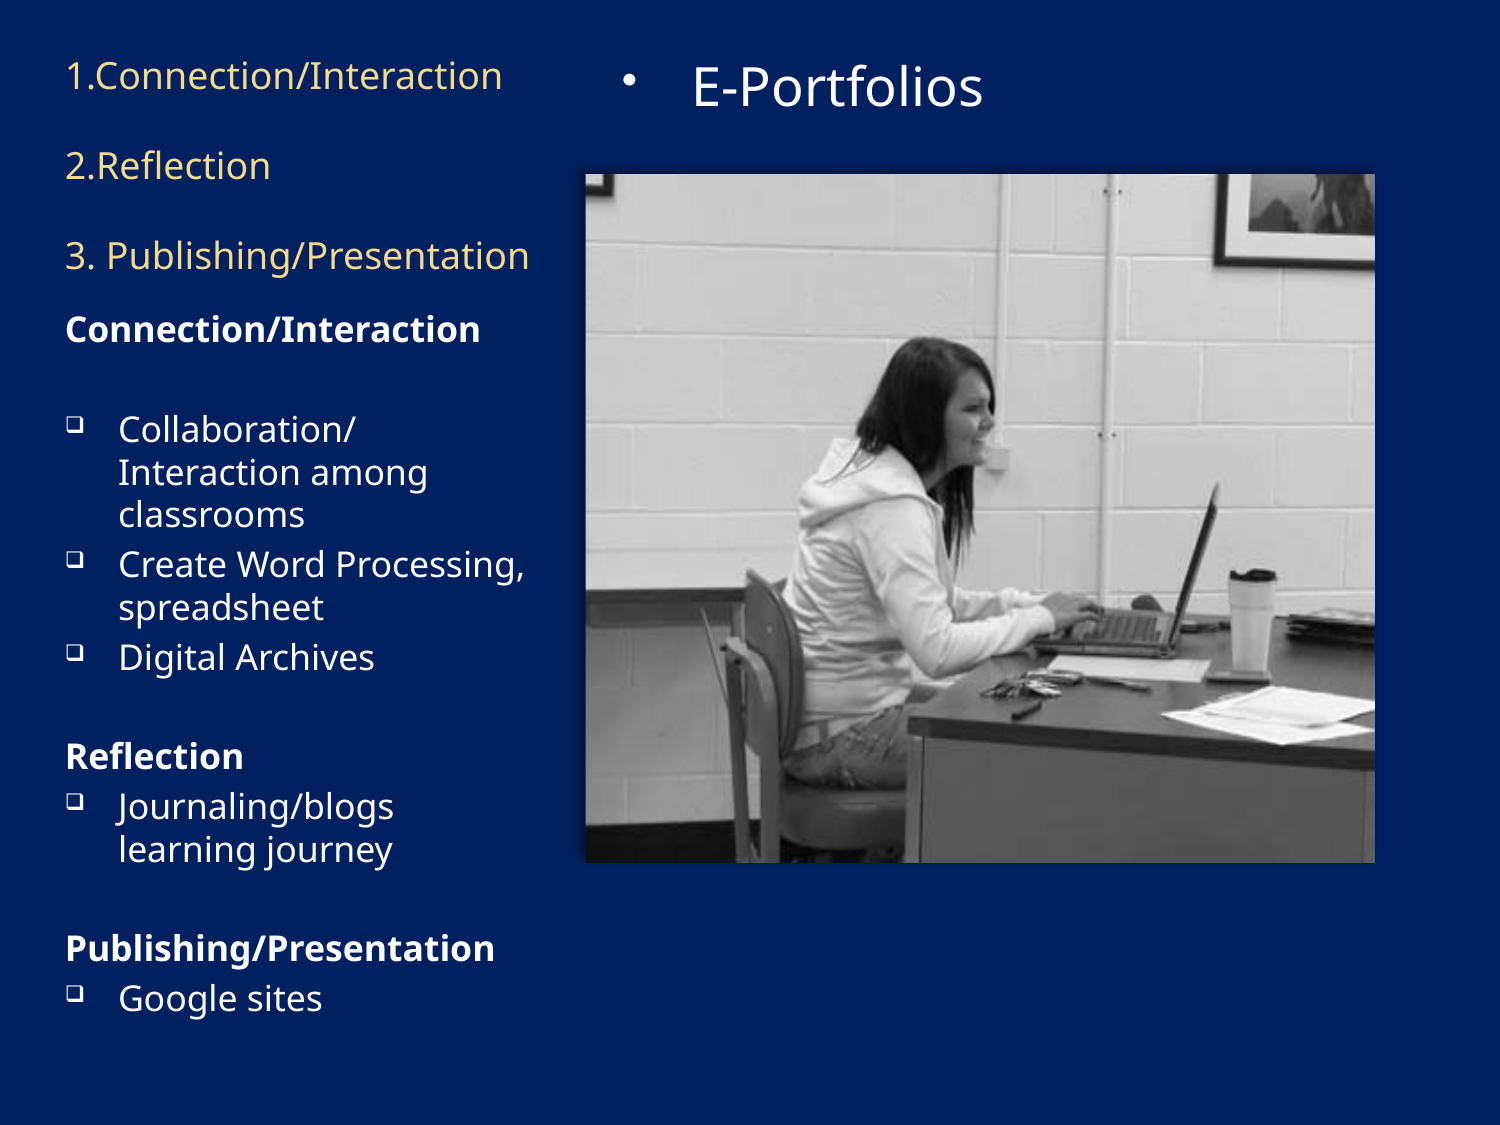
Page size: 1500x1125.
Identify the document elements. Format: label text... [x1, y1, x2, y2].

picture [585, 174, 1376, 863]
list Connection/Interaction Collaboration/Interaction among classrooms Create Word Processing, spreadsheet Digital Archives Reflection Journaling/blogs learning journey Publishing/Presentation Google sites [50, 299, 544, 1063]
title 1.Connection/Interaction 2.Reflection 3. Publishing/Presentation [50, 44, 569, 363]
list E-Portfolios [586, 44, 1425, 1005]
